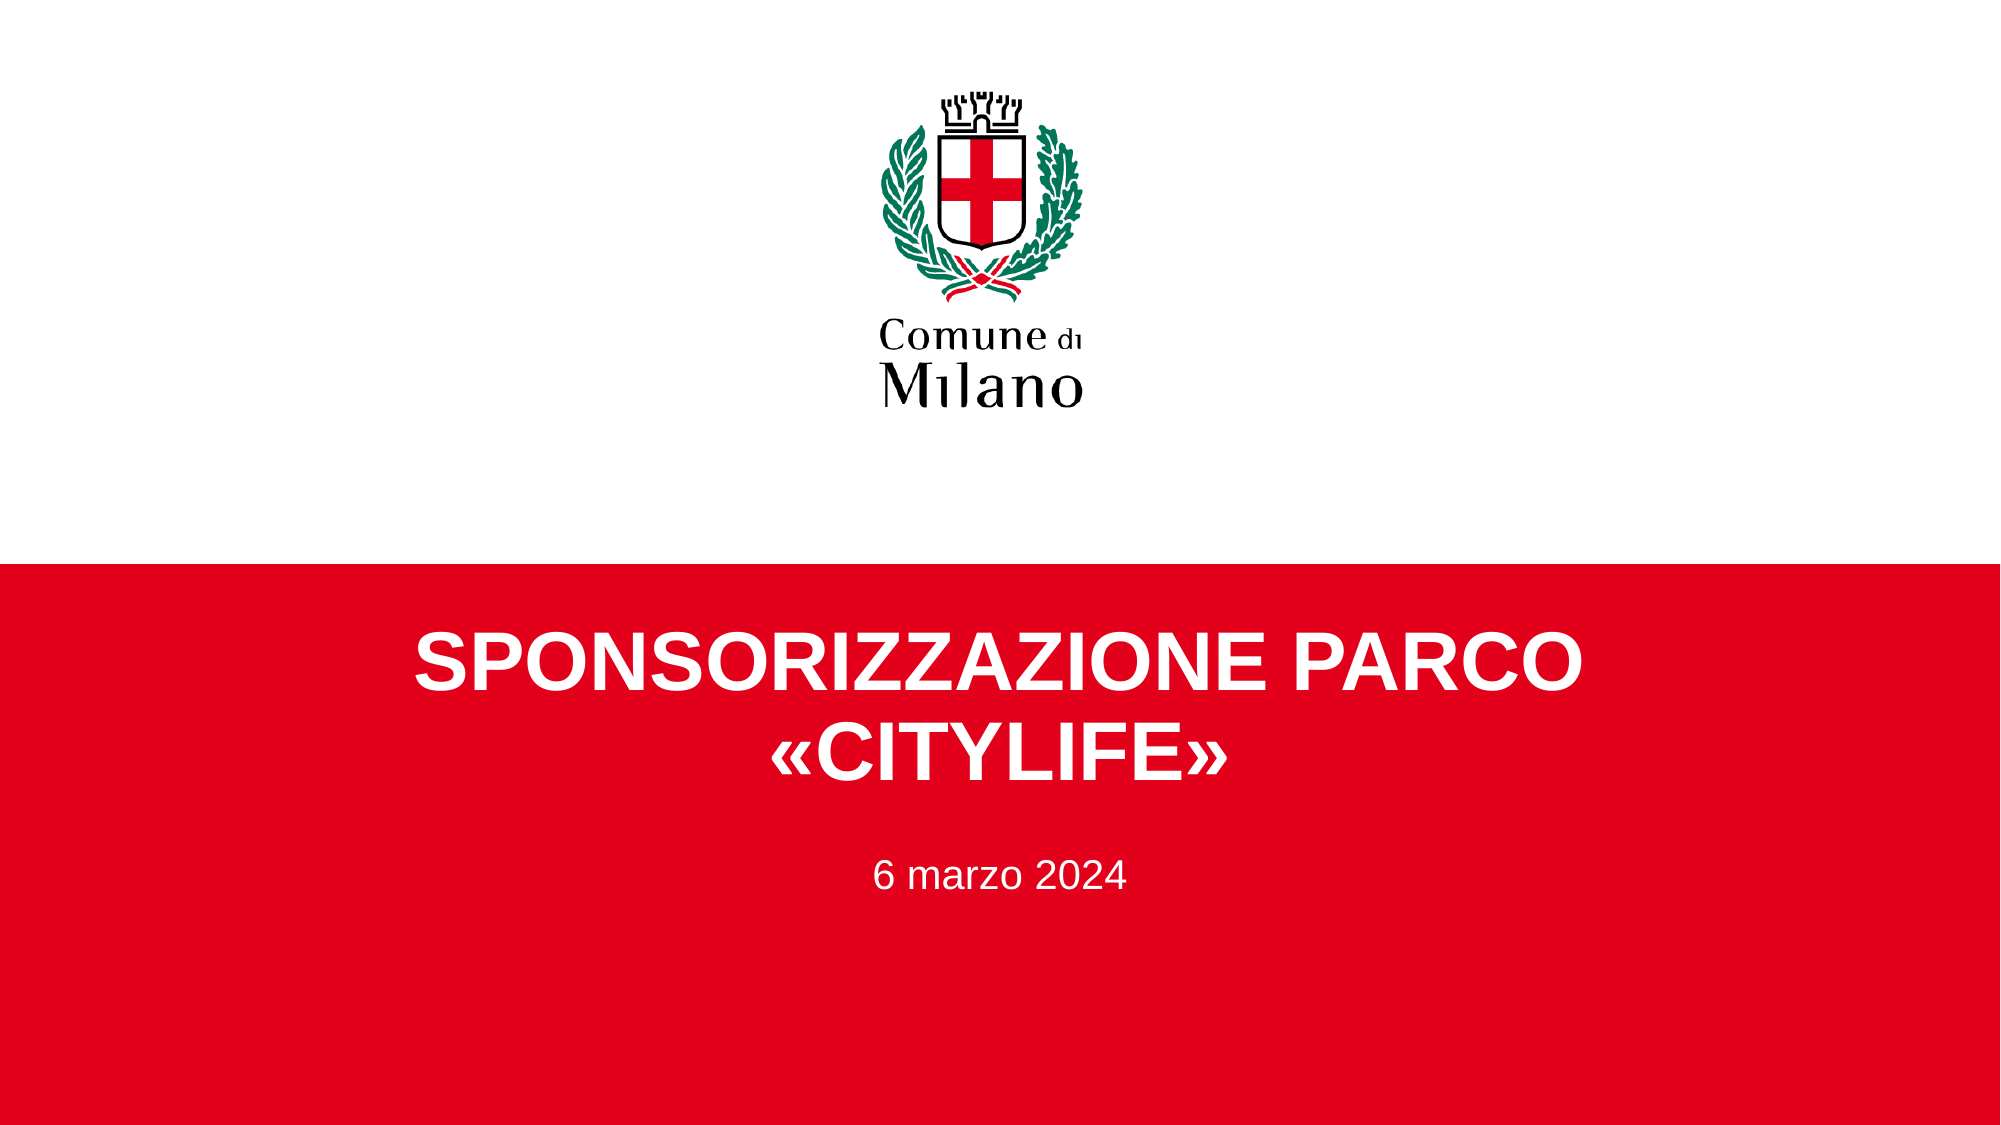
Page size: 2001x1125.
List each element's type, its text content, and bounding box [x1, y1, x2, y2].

title Sponsorizzazione parco «CityLife» [249, 600, 1750, 807]
subtitle 6 marzo 2024 [249, 845, 1750, 977]
picture [739, 0, 1234, 562]
